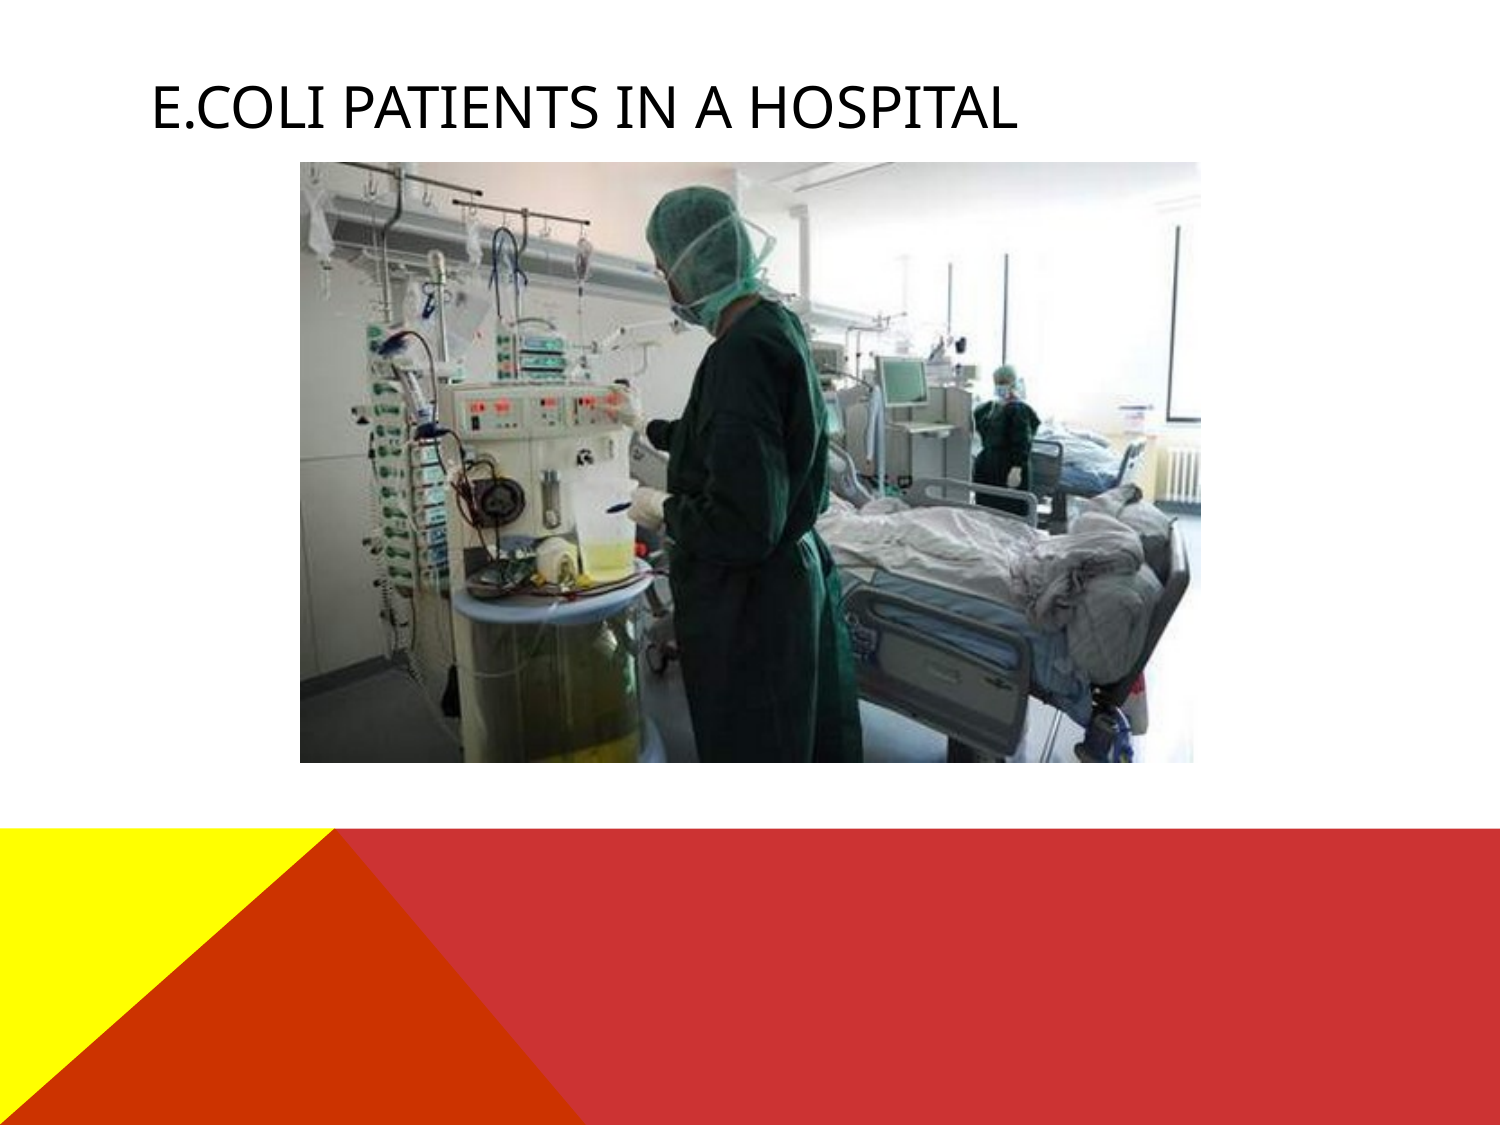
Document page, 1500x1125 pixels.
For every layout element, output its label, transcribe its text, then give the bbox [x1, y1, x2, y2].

picture [299, 162, 1202, 763]
title E.Coli Patients in a Hospital [135, 60, 1369, 150]
